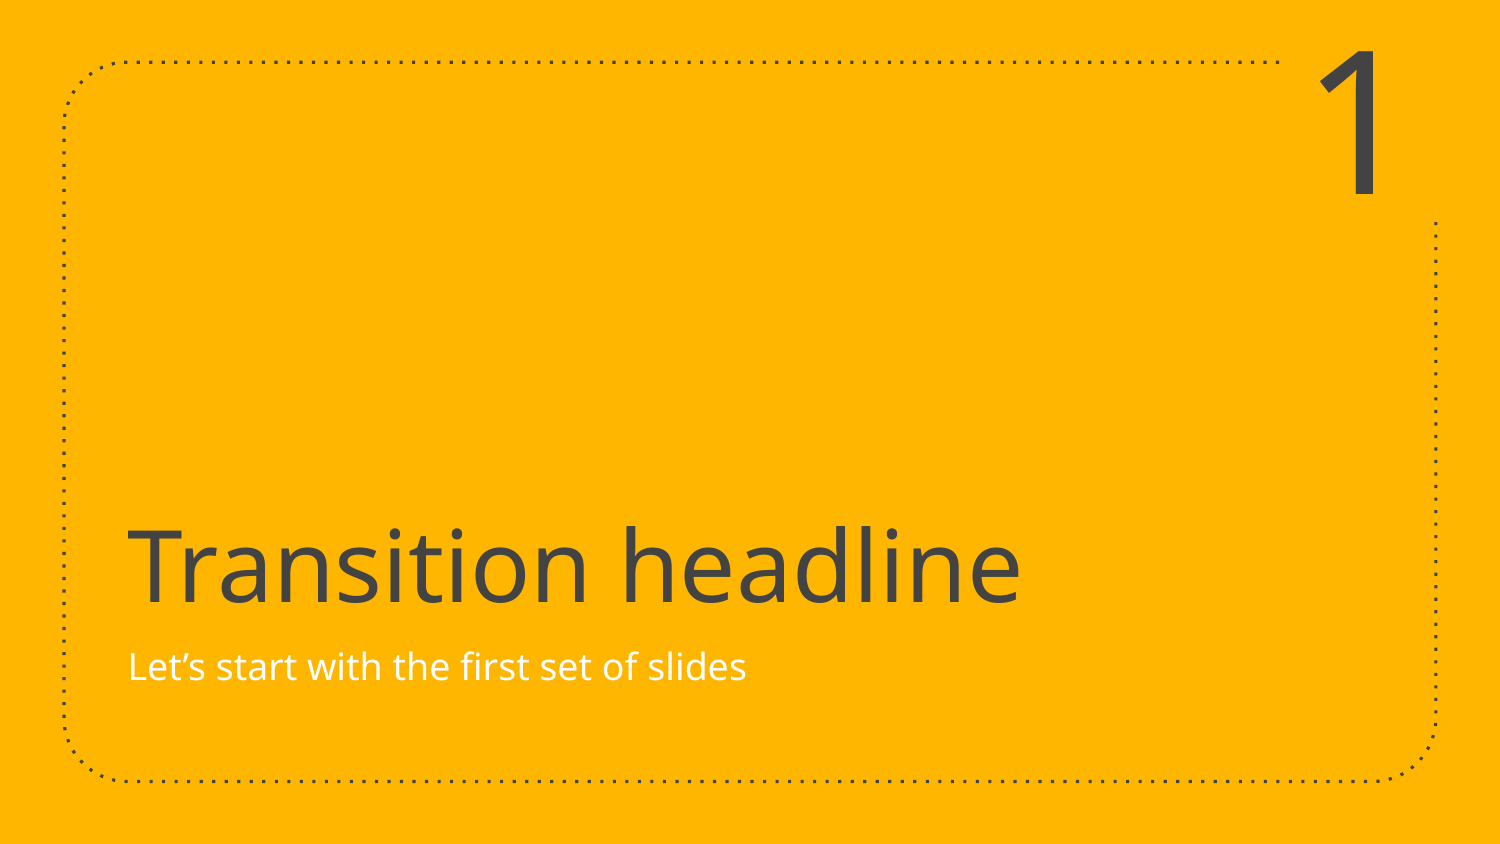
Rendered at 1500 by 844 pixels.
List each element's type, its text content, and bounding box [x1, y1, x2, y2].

text_box 1 [1281, 0, 1439, 229]
title Transition headline [112, 447, 1388, 628]
subtitle Let’s start with the first set of slides [112, 628, 1388, 757]
